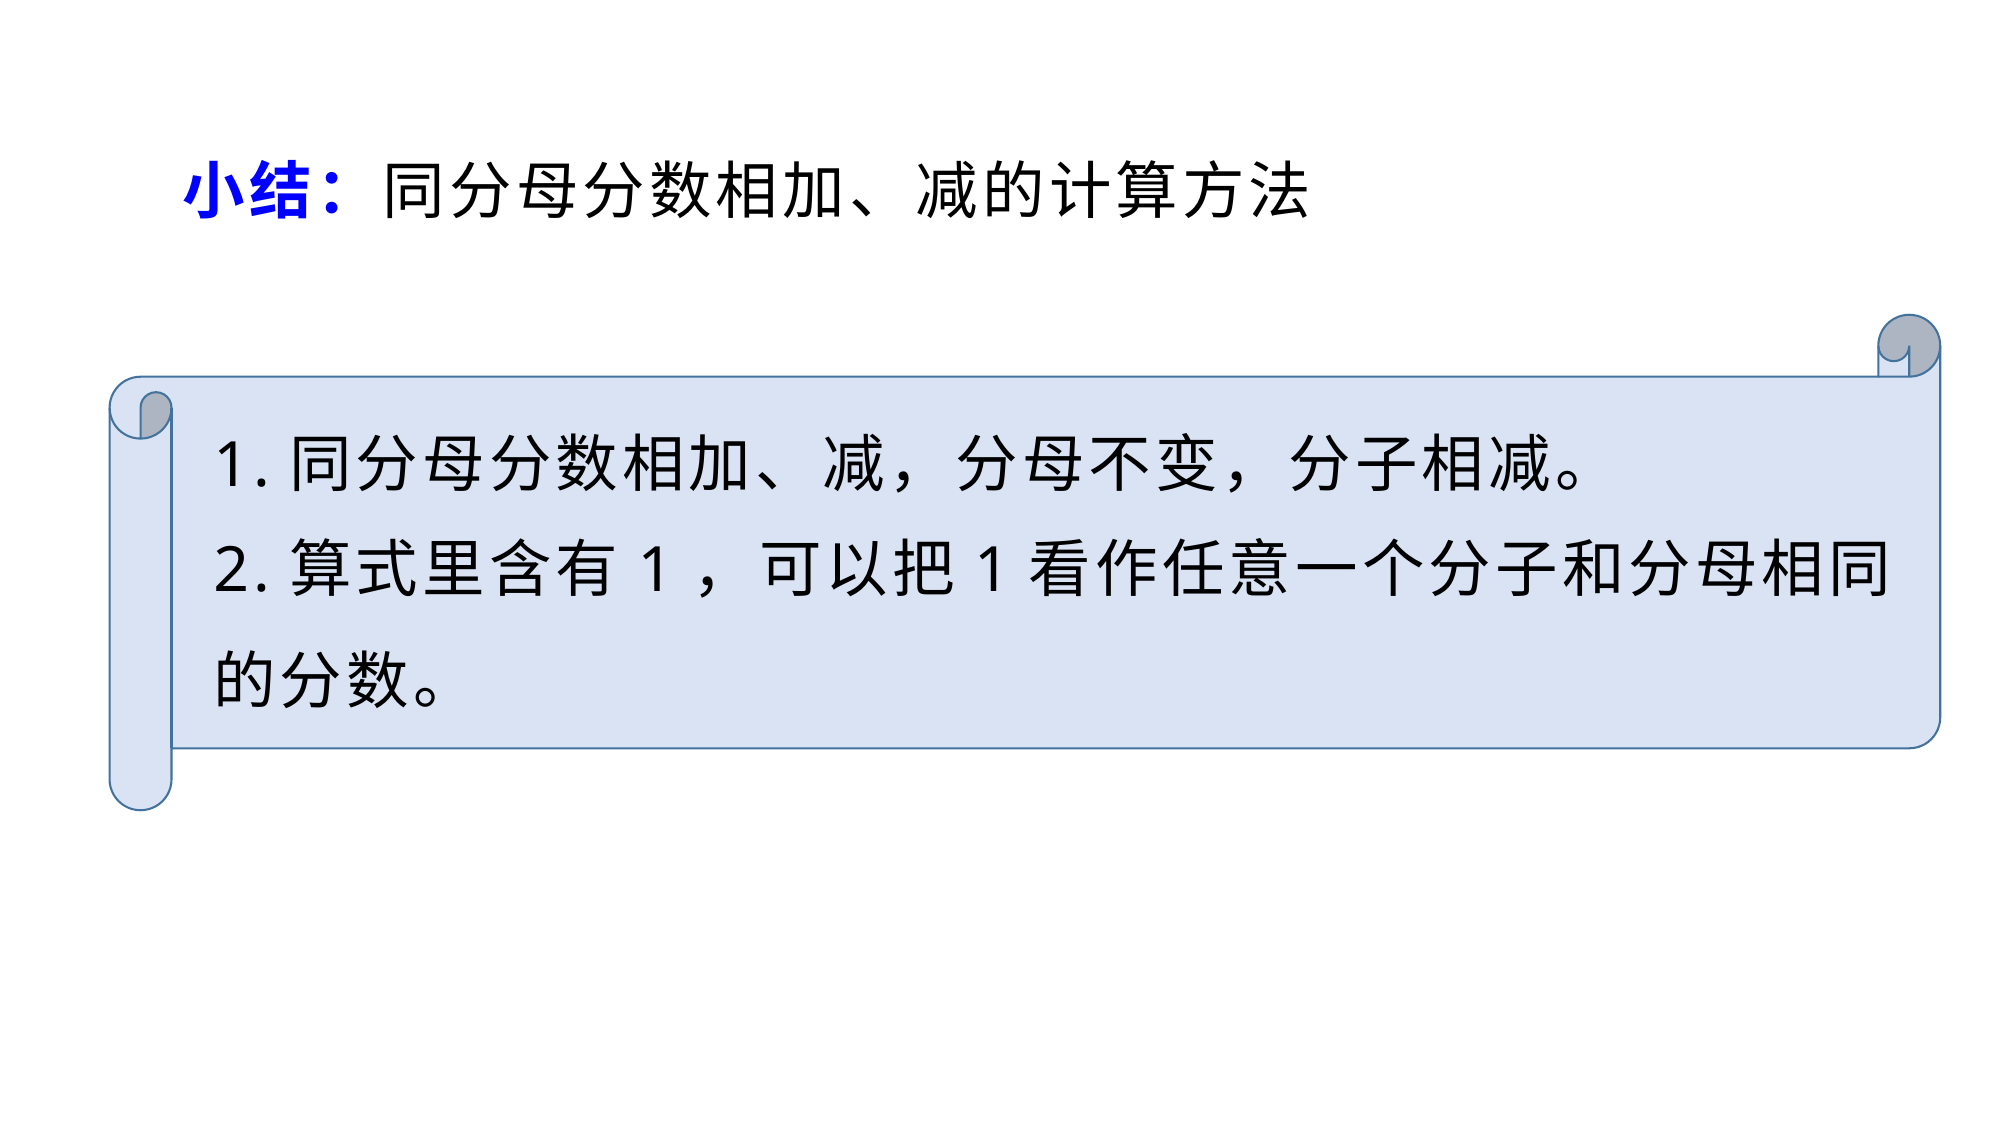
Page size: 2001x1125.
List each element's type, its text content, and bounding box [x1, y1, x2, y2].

text_box 2.算式里含有1，可以把1看作任意一个分子和分母相同的分数。 [198, 484, 1938, 724]
text_box [108, 313, 1942, 812]
text_box 1.同分母分数相加、减，分母不变，分子相减。 [198, 378, 1938, 484]
text_box 小结：同分母分数相加、减的计算方法 [168, 144, 1346, 234]
